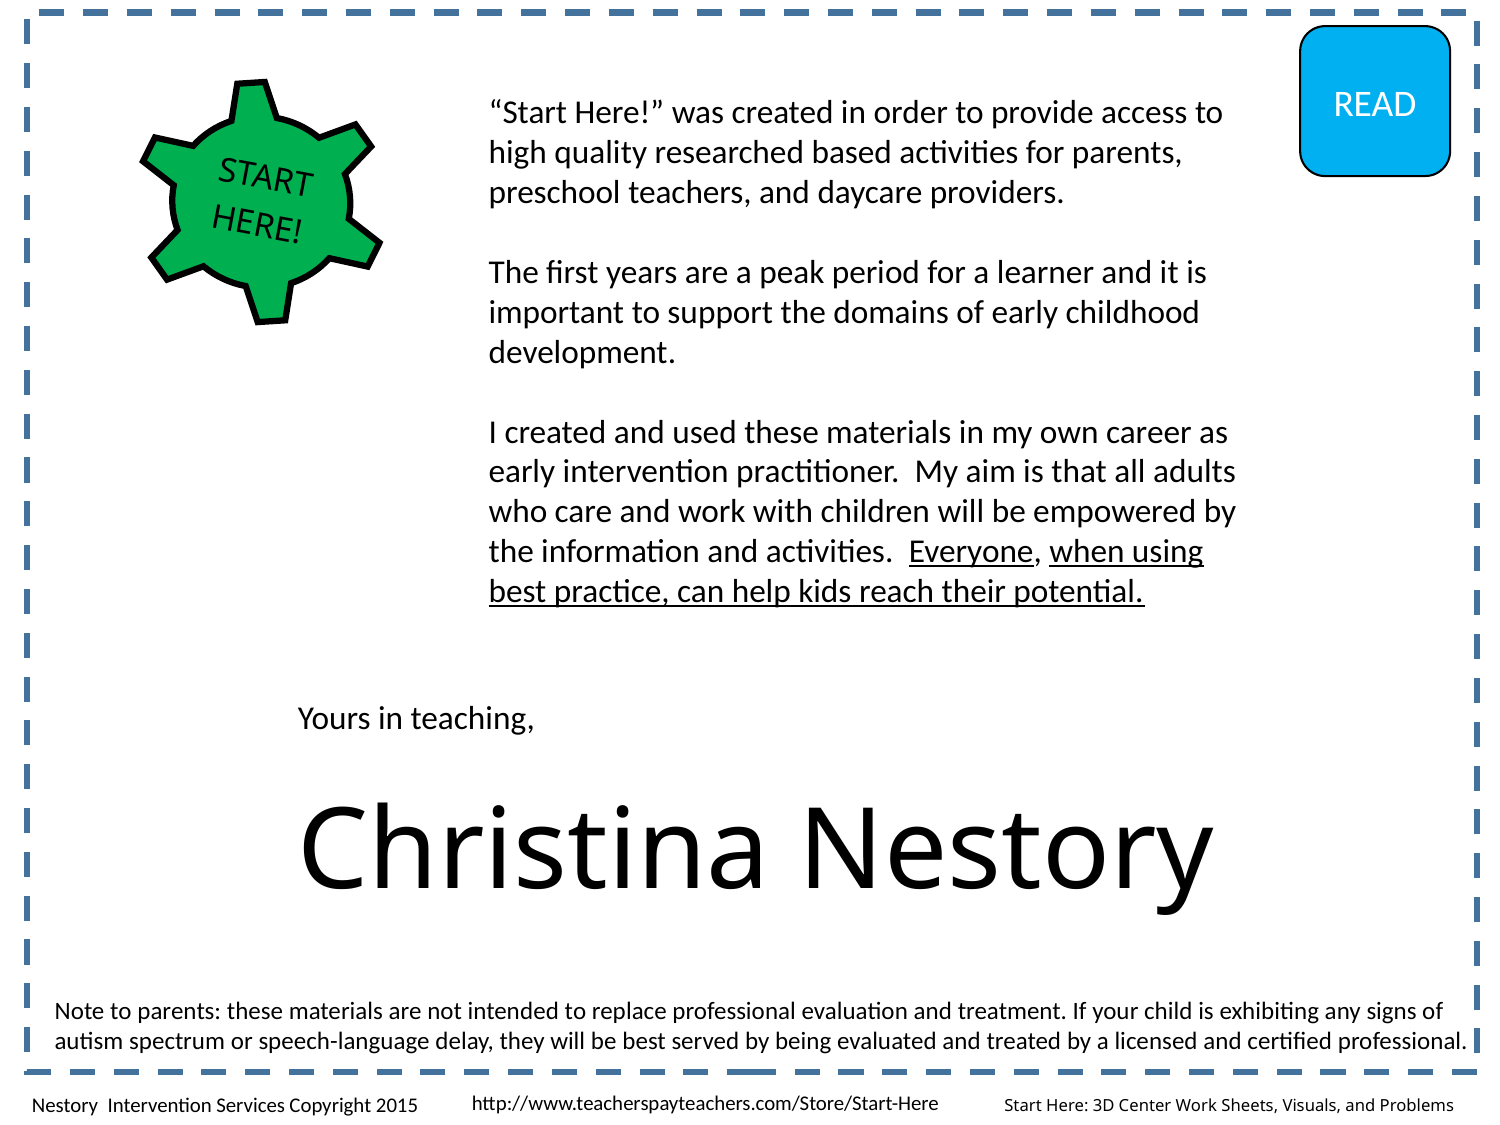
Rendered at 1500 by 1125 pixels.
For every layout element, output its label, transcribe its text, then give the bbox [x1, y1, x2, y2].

text_box Yours in teaching, Christina Nestory [283, 689, 1230, 919]
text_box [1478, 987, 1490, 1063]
text_box START HERE! [141, 80, 381, 324]
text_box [13, 1067, 1500, 1125]
text_box [26, 11, 1478, 1067]
